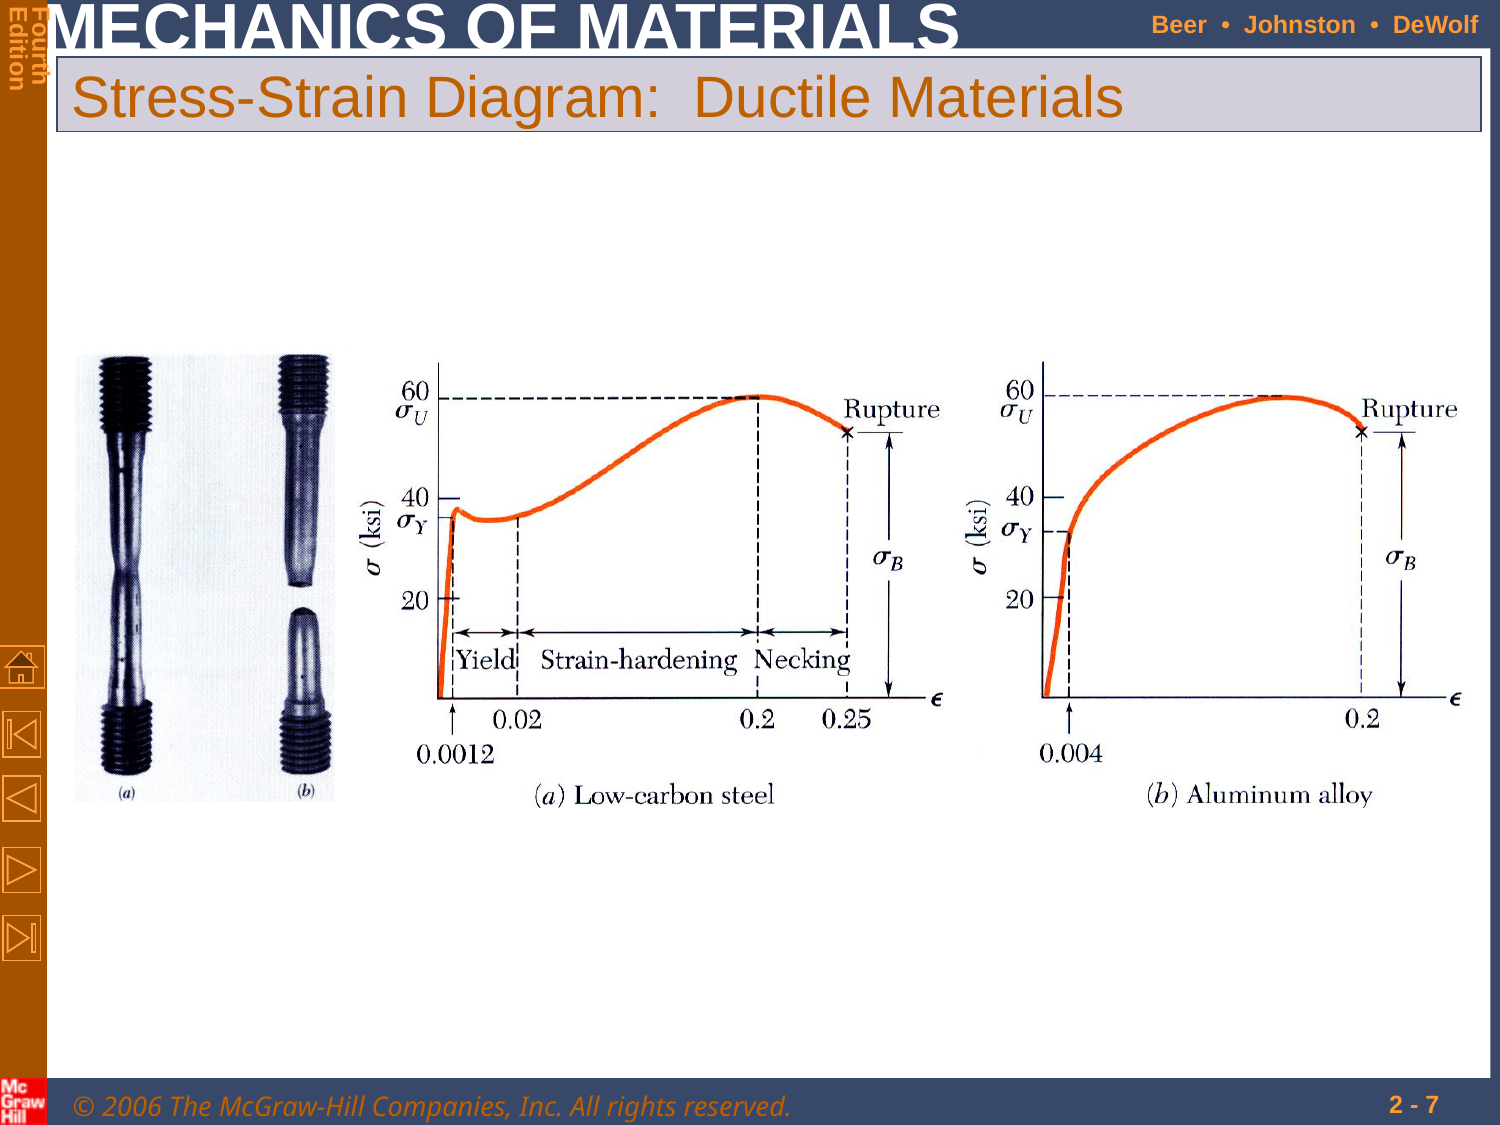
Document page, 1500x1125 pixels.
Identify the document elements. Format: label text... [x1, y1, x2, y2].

picture [74, 337, 1476, 808]
title Stress-Strain Diagram: Ductile Materials [56, 56, 1482, 132]
picture [0, 1078, 47, 1125]
slide_number 2 - 7 [1304, 1080, 1455, 1119]
